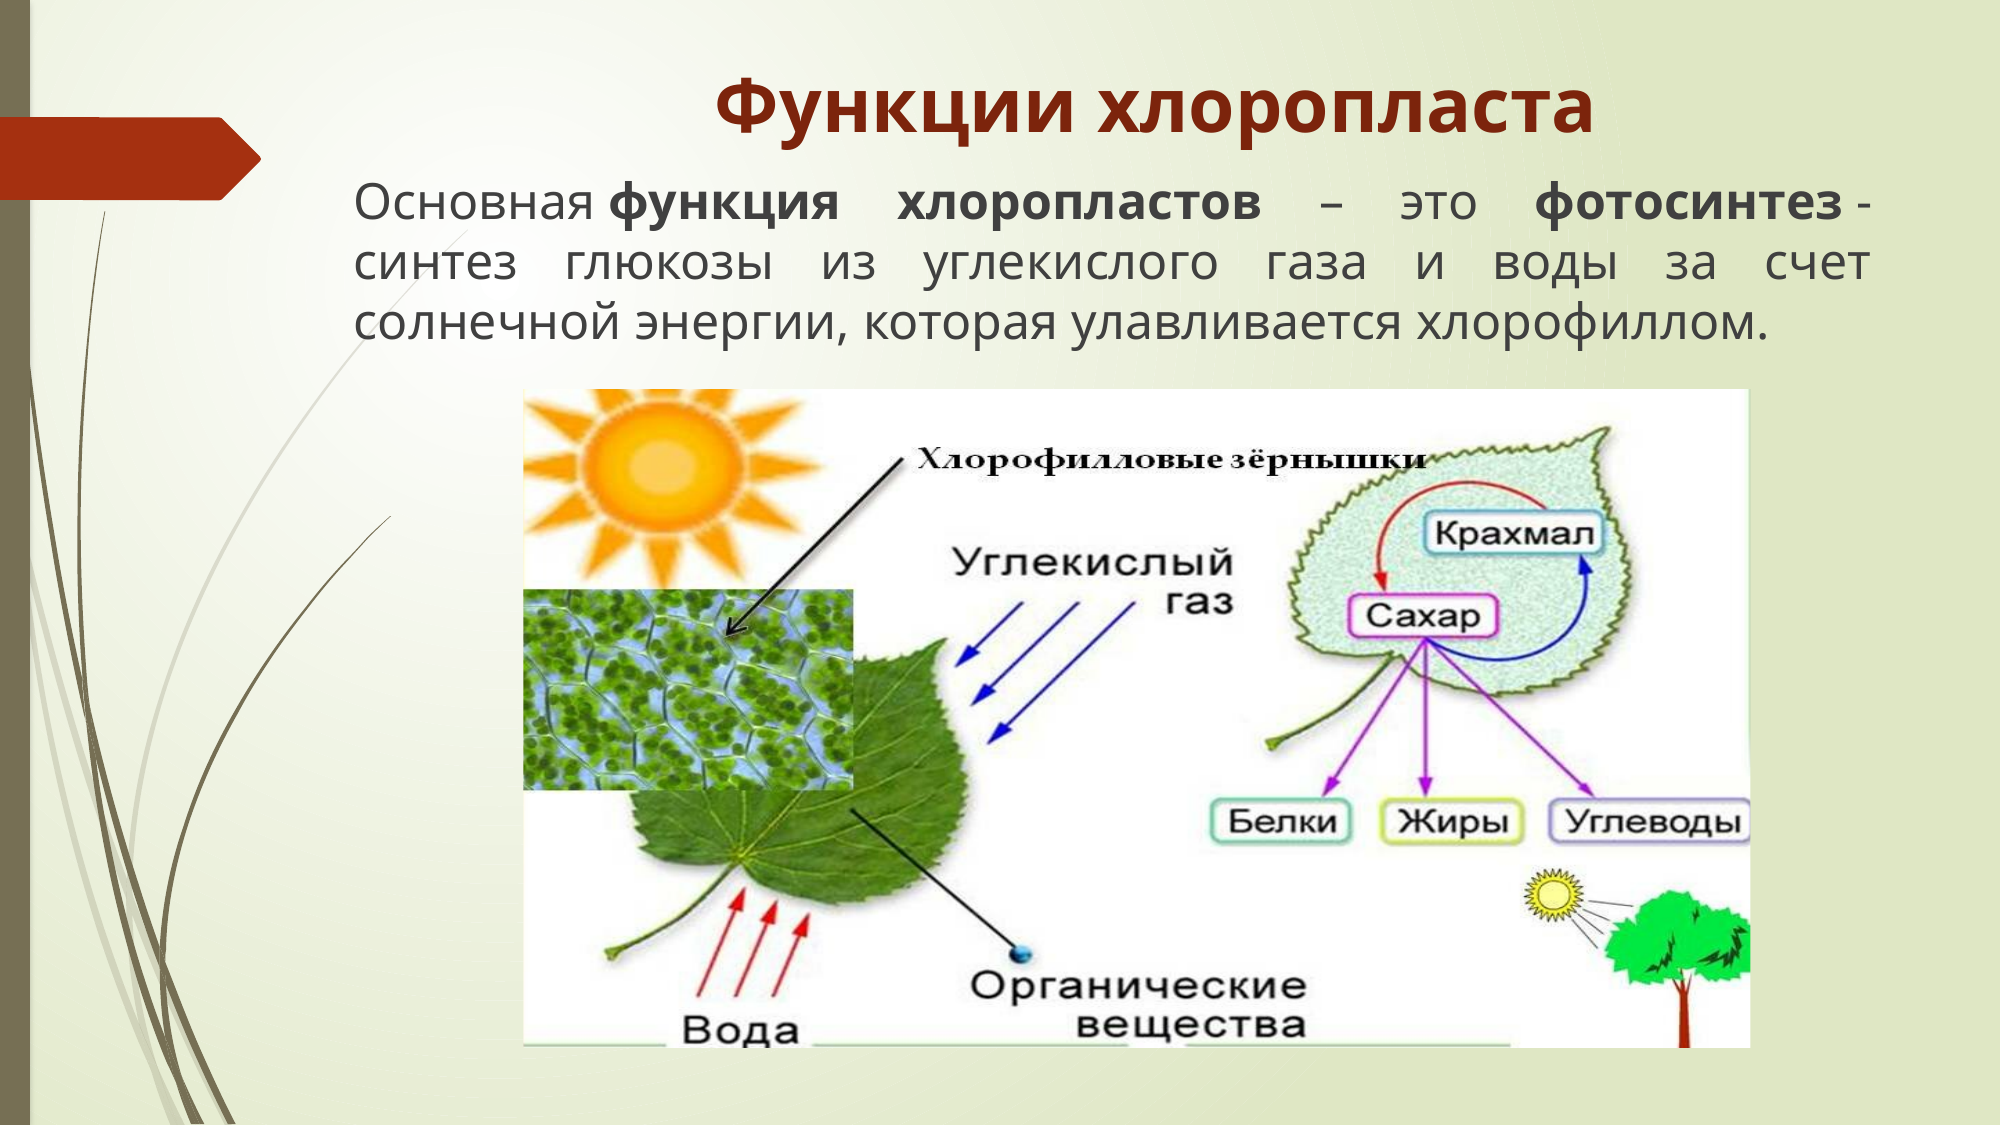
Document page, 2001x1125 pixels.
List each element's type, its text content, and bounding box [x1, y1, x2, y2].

title Функции хлоропласта [425, 49, 1888, 158]
picture [522, 388, 1751, 1048]
list Основная функция хлоропластов – это фотосинтез - синтез глюкозы из углекислого газа и воды за счет солнечной энергии, которая улавливается хлорофиллом. [339, 161, 1888, 970]
